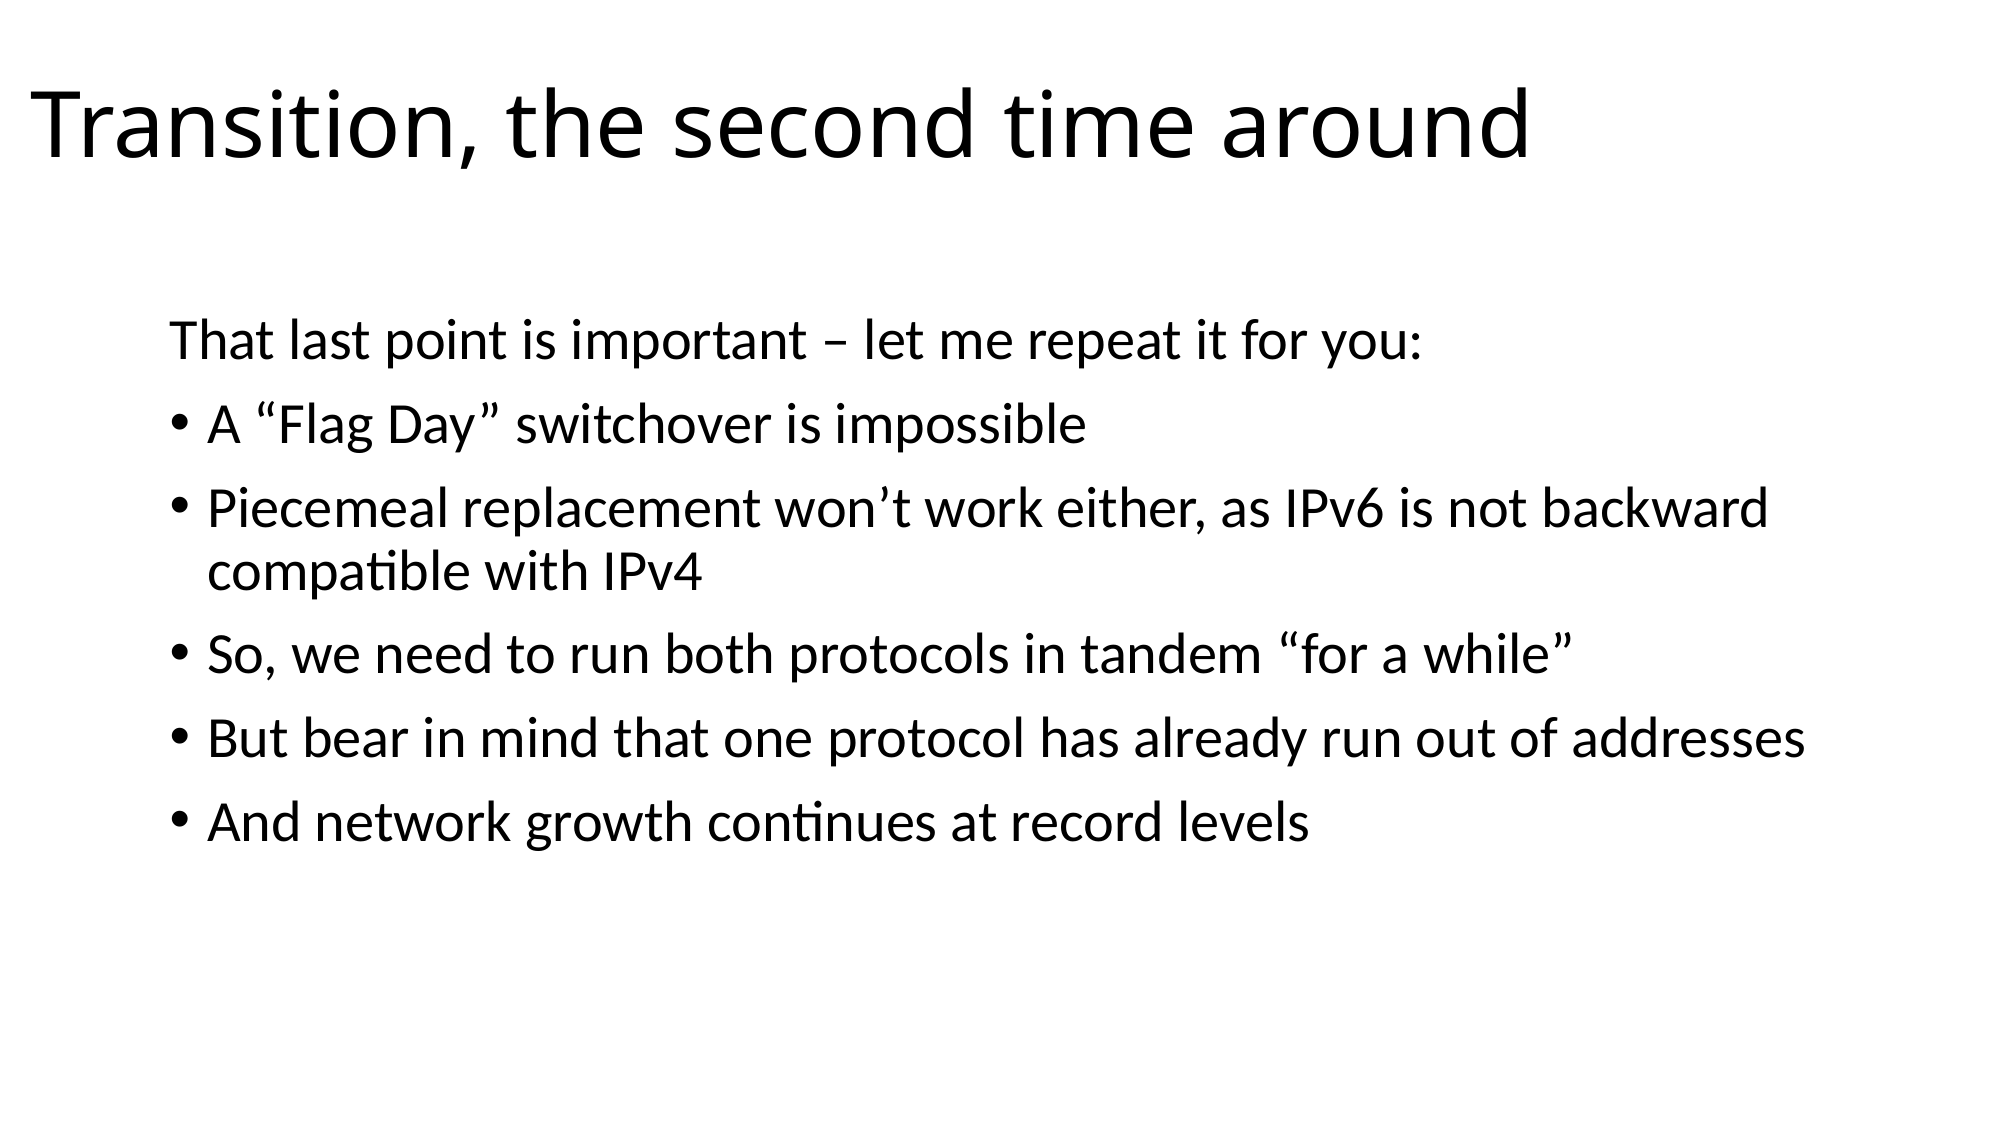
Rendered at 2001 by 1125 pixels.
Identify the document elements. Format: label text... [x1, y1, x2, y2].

title Transition, the second time around [15, 0, 2000, 269]
list That last point is important – let me repeat it for you: A “Flag Day” switchover is impossible Piecemeal replacement won’t work either, as IPv6 is not backward compatible with IPv4 So, we need to run both protocols in tandem “for a while” But bear in mind that one protocol has already run out of addresses And network growth continues at record levels [89, 301, 1847, 1125]
